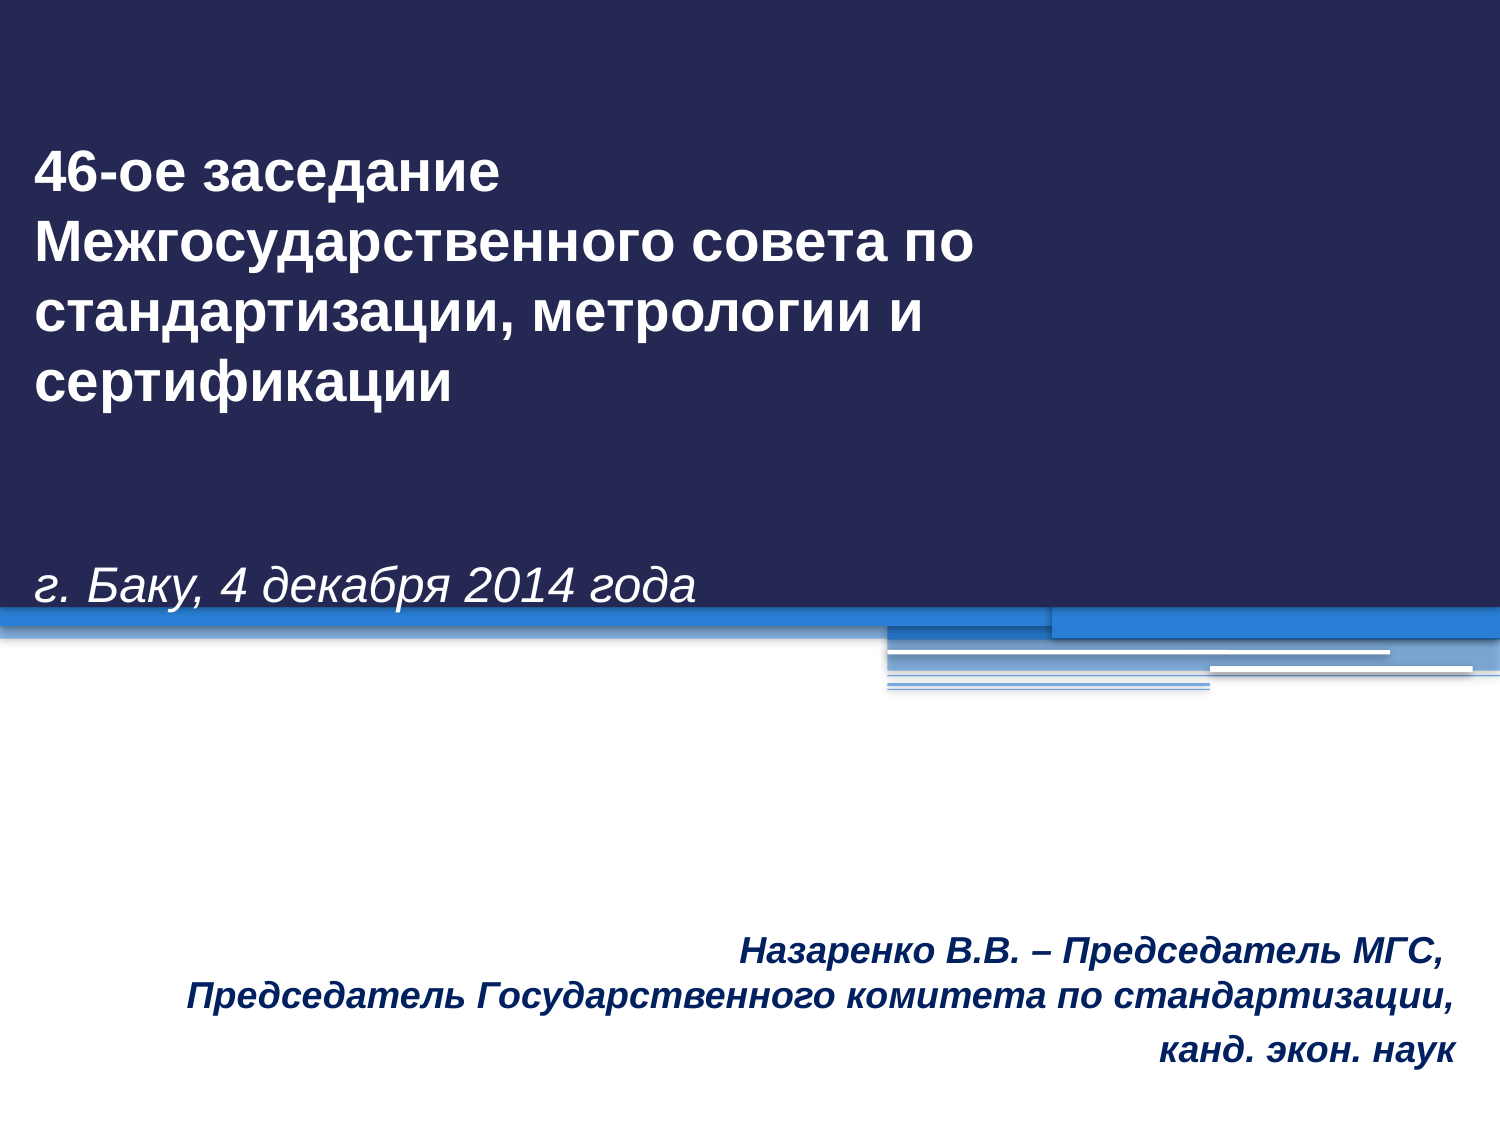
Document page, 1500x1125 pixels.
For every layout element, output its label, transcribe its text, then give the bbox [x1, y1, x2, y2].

text_box 46-ое заседание Межгосударственного совета по стандартизации, метрологии и сертификации г. Баку, 4 декабря 2014 года [19, 125, 1317, 646]
text_box Назаренко В.В. – Председатель МГС, Председатель Государственного комитета по стандартизации, канд. экон. наук [88, 919, 1471, 1094]
